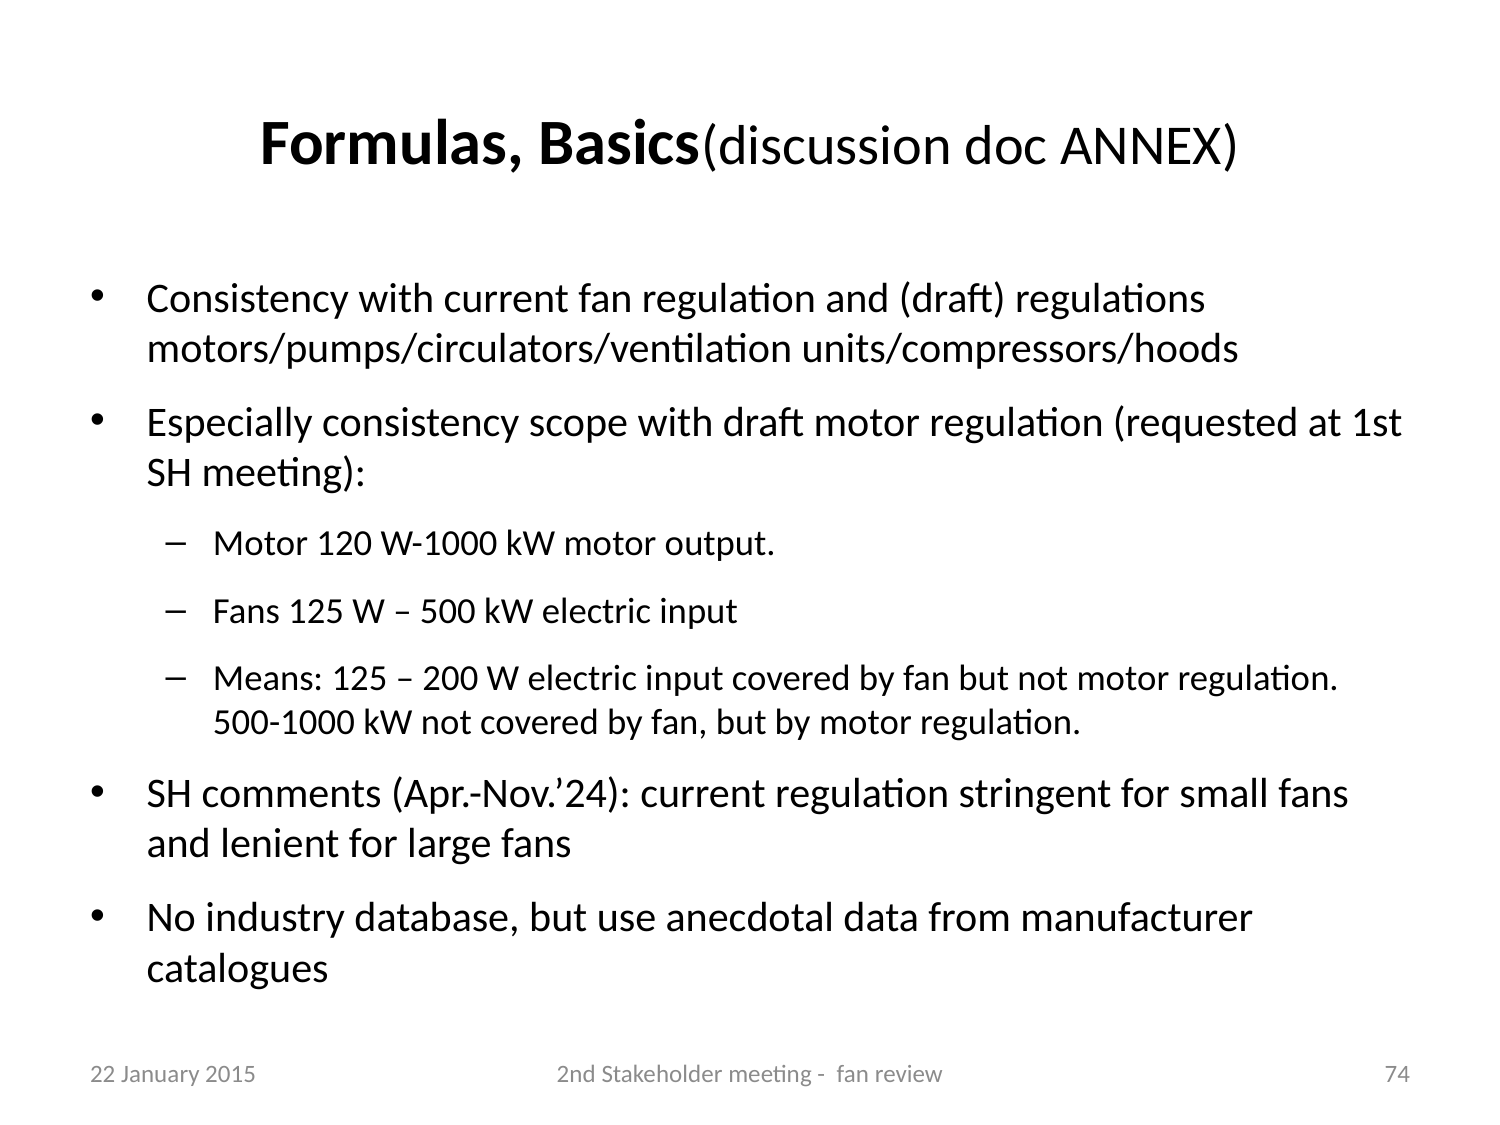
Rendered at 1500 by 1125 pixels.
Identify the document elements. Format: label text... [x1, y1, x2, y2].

list Consistency with current fan regulation and (draft) regulations motors/pumps/circulators/ventilation units/compressors/hoods Especially consistency scope with draft motor regulation (requested at 1st SH meeting): Motor 120 W-1000 kW motor output. Fans 125 W – 500 kW electric input Means: 125 – 200 W electric input covered by fan but not motor regulation. 500-1000 kW not covered by fan, but by motor regulation. SH comments (Apr.-Nov.’24): current regulation stringent for small fans and lenient for large fans No industry database, but use anecdotal data from manufacturer catalogues [75, 262, 1425, 1005]
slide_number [75, 1042, 425, 1103]
title Formulas, Basics(discussion doc ANNEX) [75, 45, 1425, 233]
footer 2nd Stakeholder meeting - fan review [512, 1042, 988, 1103]
slide_number 74 [1074, 1042, 1425, 1103]
